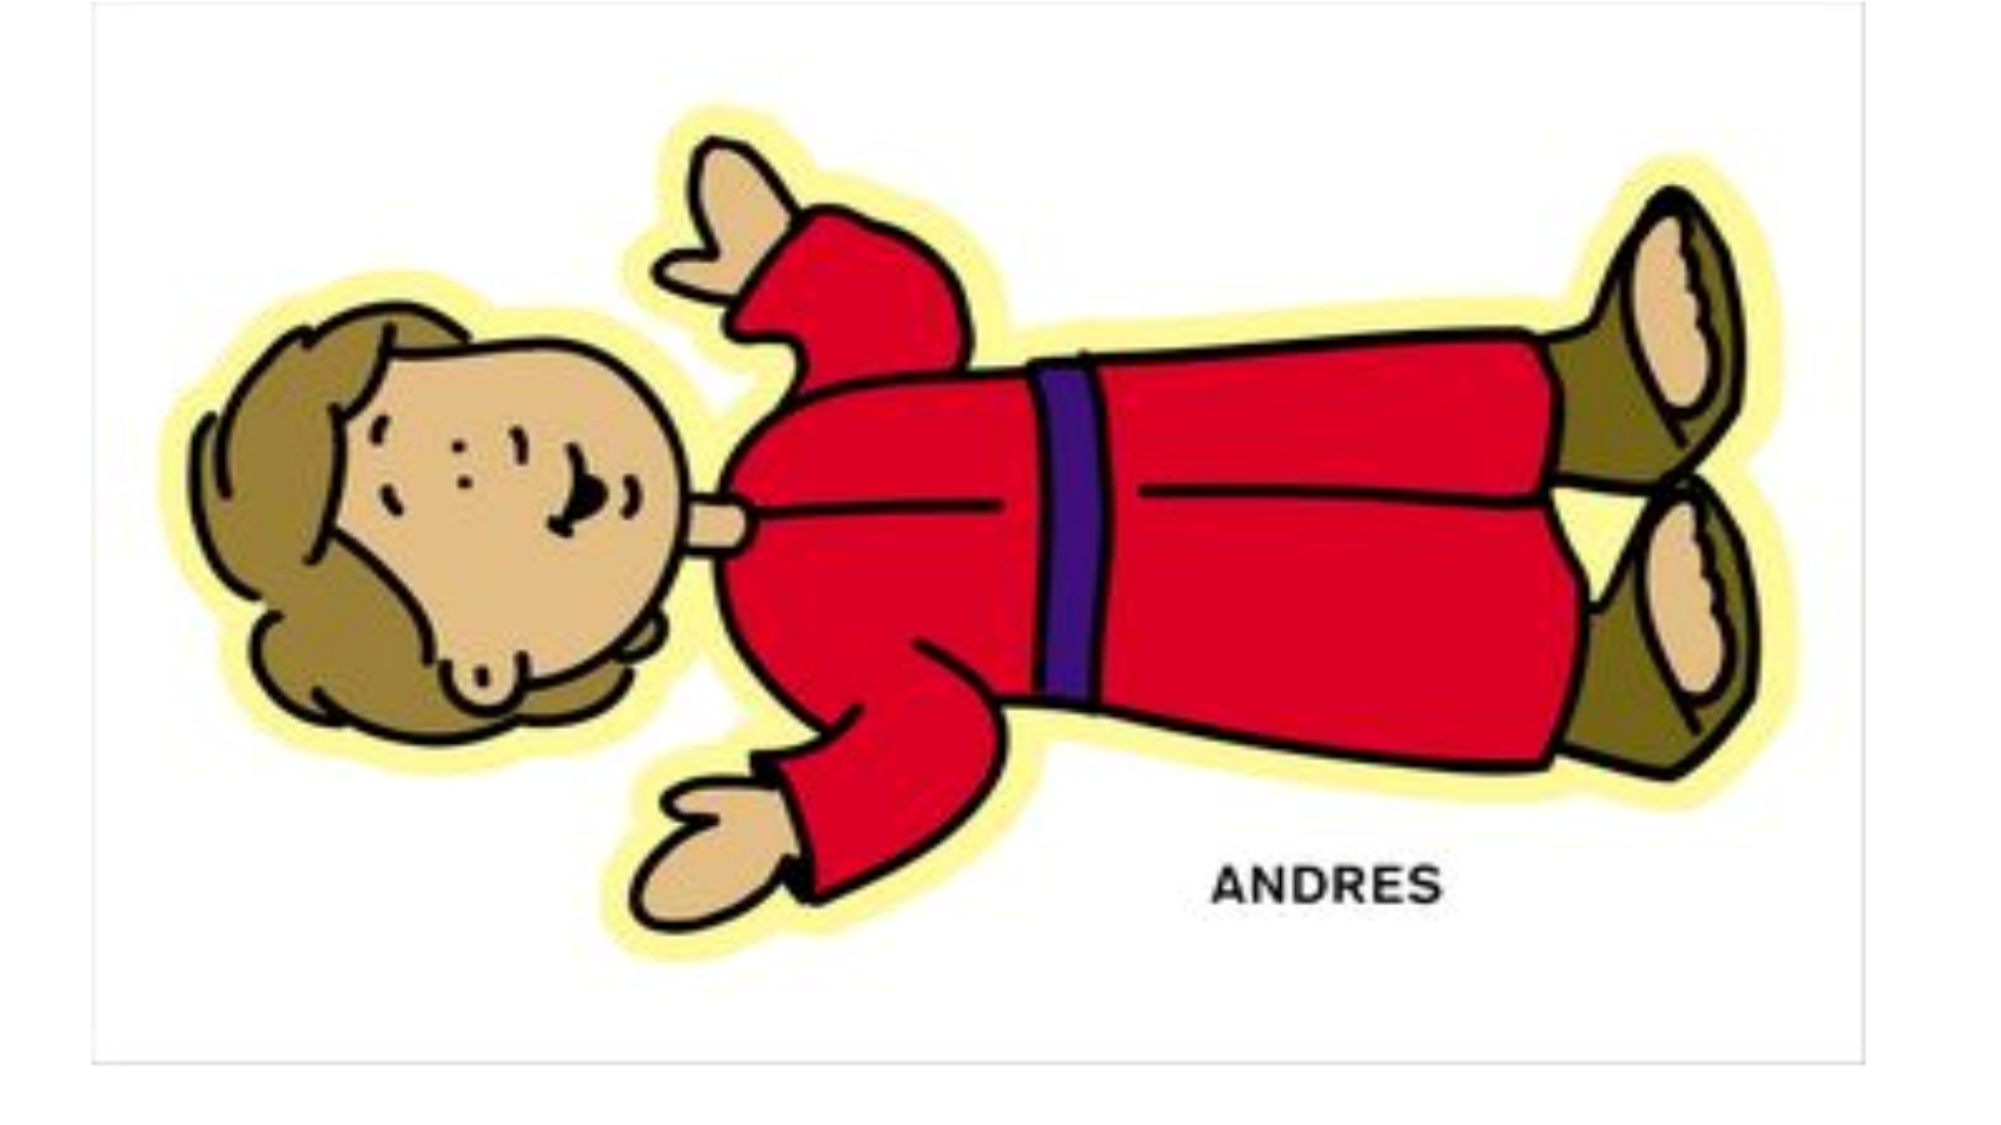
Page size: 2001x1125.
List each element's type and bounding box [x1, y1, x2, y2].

picture [93, 0, 1864, 1125]
